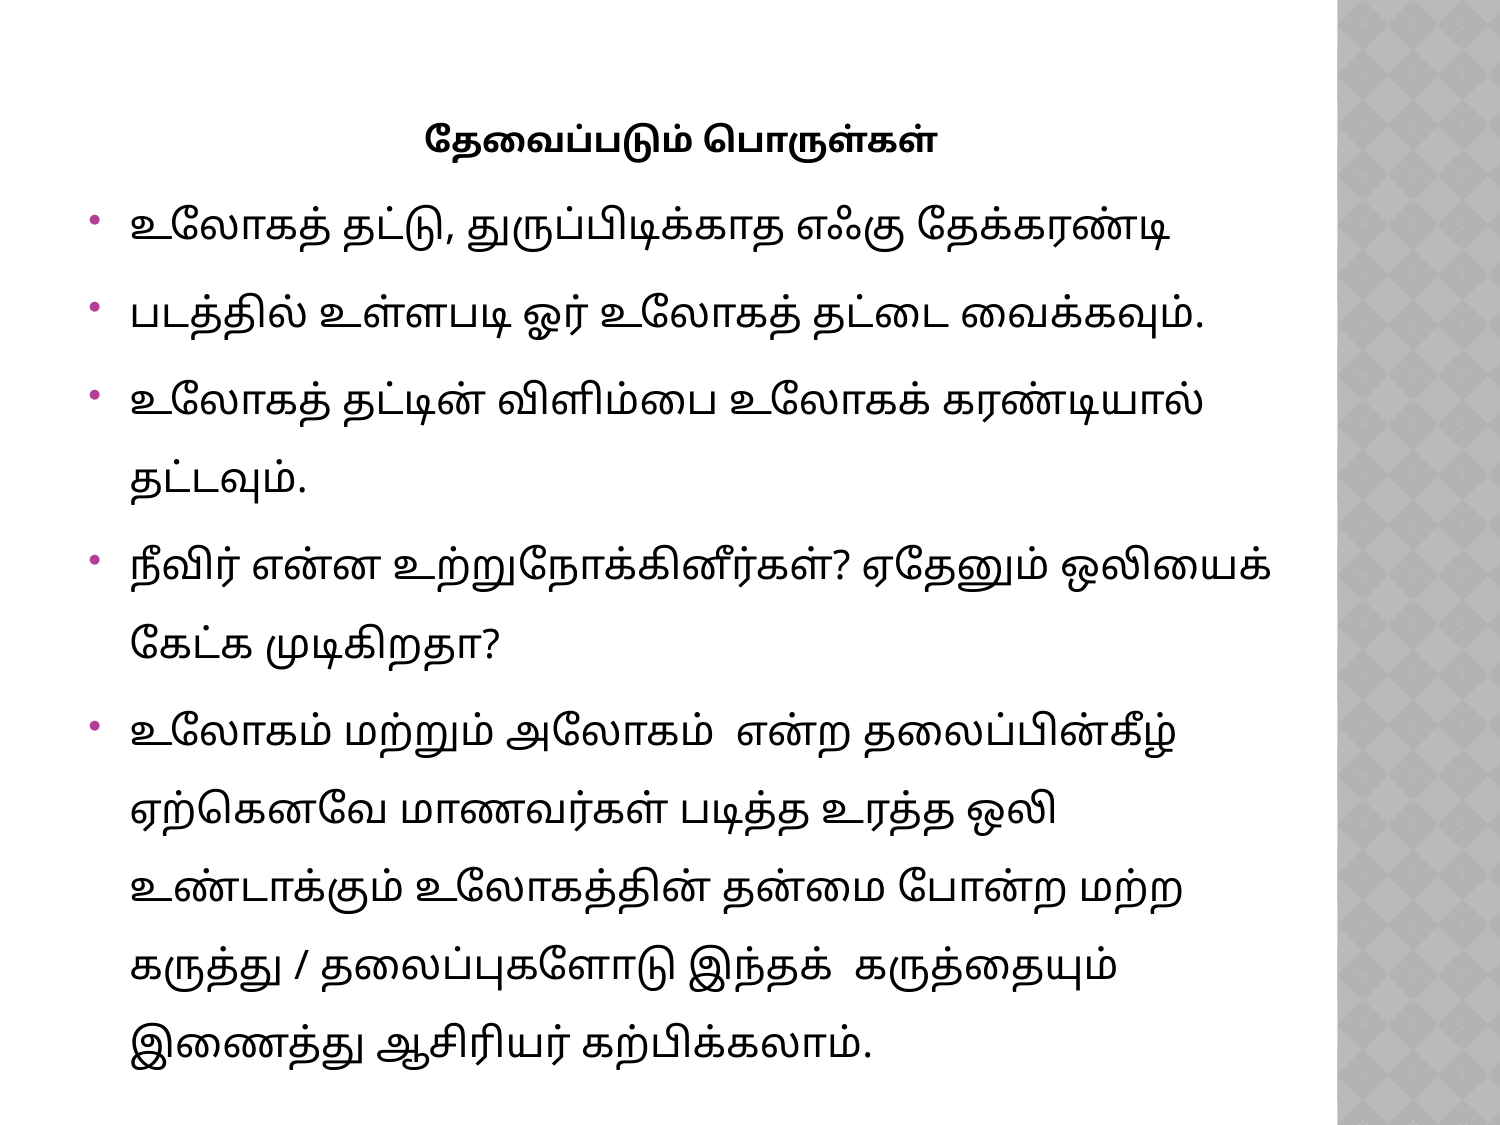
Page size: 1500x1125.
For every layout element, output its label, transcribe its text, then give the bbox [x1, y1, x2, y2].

title தேவைப்படும் பொருள்கள் [75, 45, 1300, 162]
list உலோகத் தட்டு, துருப்பிடிக்காத எஃகு தேக்கரண்டி படத்தில் உள்ளபடி ஓர் உலோகத் தட்டை வைக்கவும். உலோகத் தட்டின் விளிம்பை உலோகக் கரண்டியால் தட்டவும். நீவிர் என்ன உற்றுநோக்கினீர்கள்? ஏதேனும் ஒலியைக் கேட்க முடிகிறதா? உலோகம் மற்றும் அலோகம் என்ற தலைப்பின்கீழ் ஏற்கெனவே மாணவர்கள் படித்த உரத்த ஒலி உண்டாக்கும் உலோகத்தின் தன்மை போன்ற மற்ற கருத்து / தலைப்புகளோடு இந்தக் கருத்தையும் இணைத்து ஆசிரியர் கற்பிக்கலாம். [75, 162, 1300, 1087]
